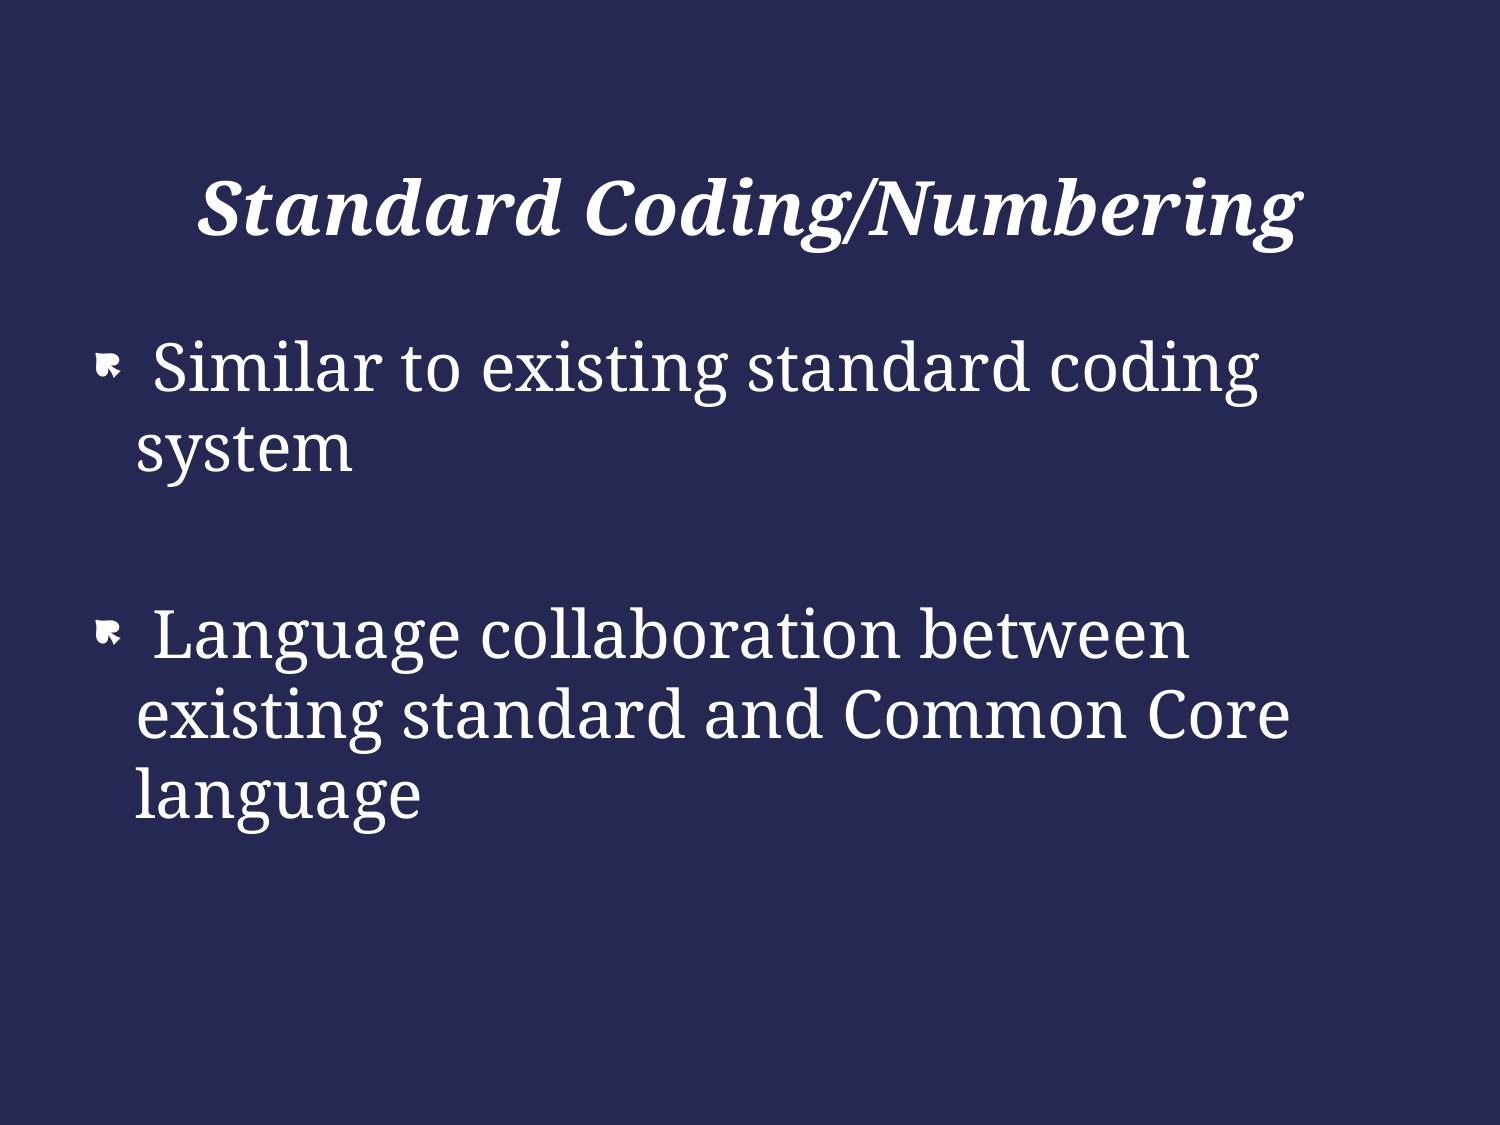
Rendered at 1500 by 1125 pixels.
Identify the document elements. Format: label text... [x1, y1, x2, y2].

list Similar to existing standard coding system Language collaboration between existing standard and Common Core language [75, 306, 1425, 1005]
title Standard Coding/Numbering [0, 107, 1500, 258]
